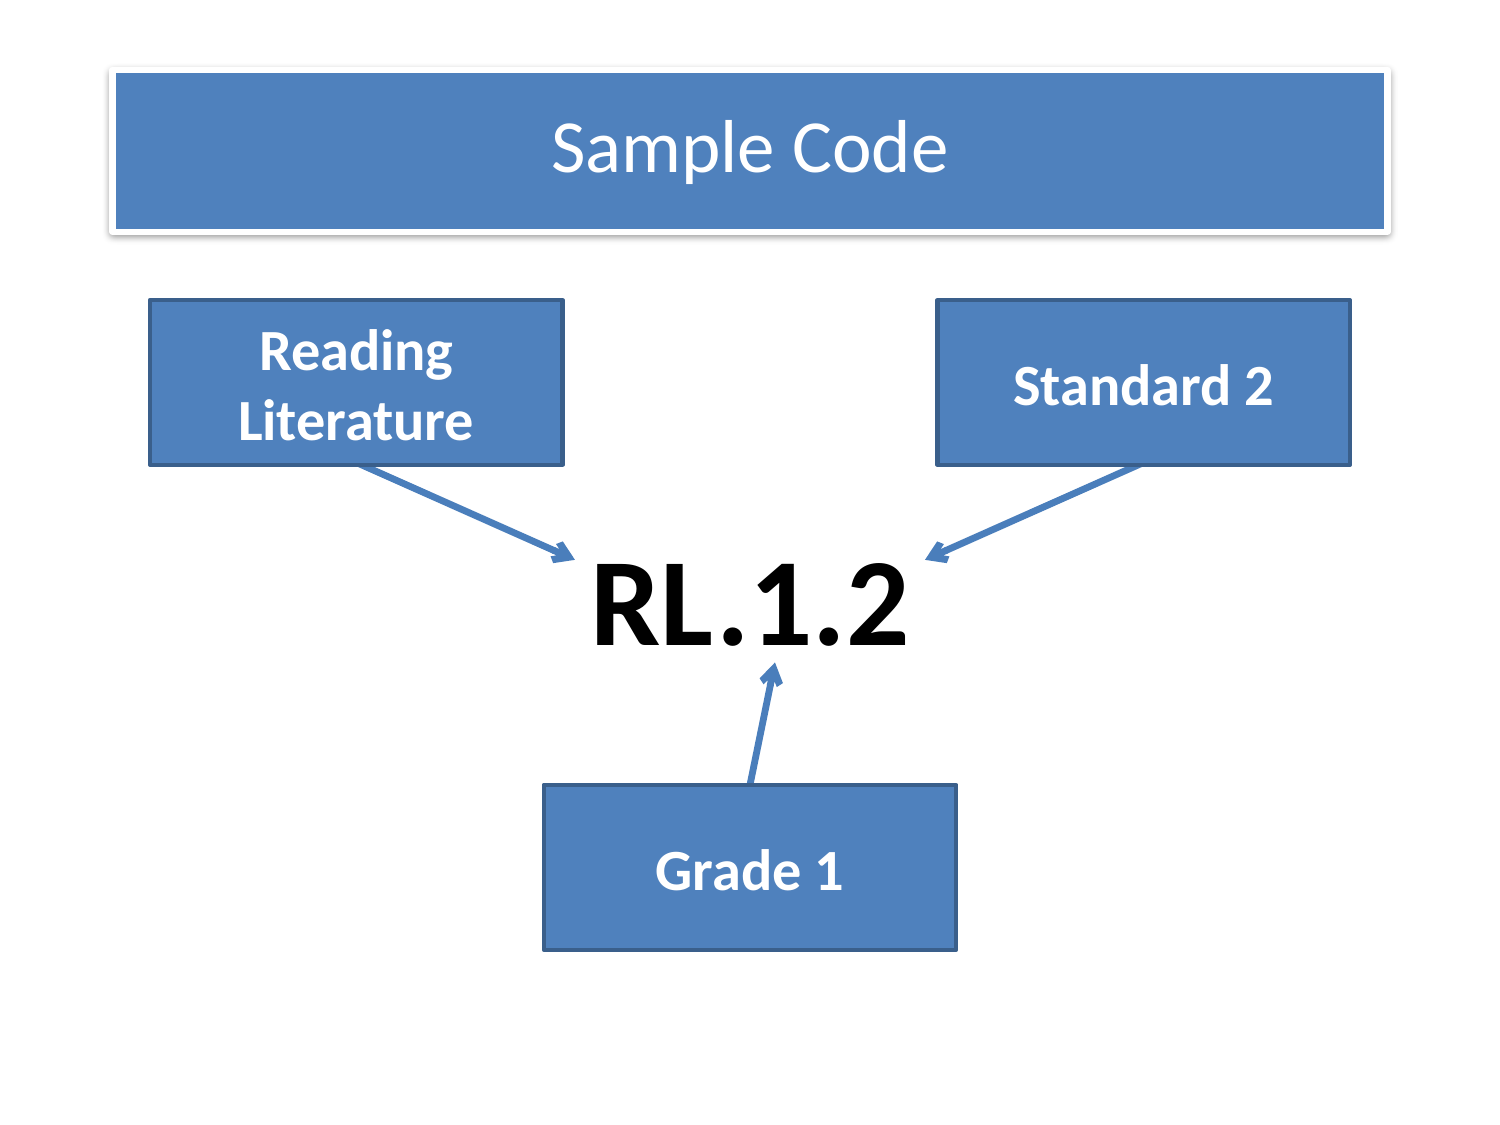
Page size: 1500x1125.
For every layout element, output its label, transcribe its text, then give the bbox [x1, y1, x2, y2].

text_box Sample Code [109, 67, 1391, 235]
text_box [149, 299, 576, 561]
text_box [924, 299, 1351, 561]
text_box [543, 662, 957, 951]
list RL.1.2 [75, 512, 1425, 725]
